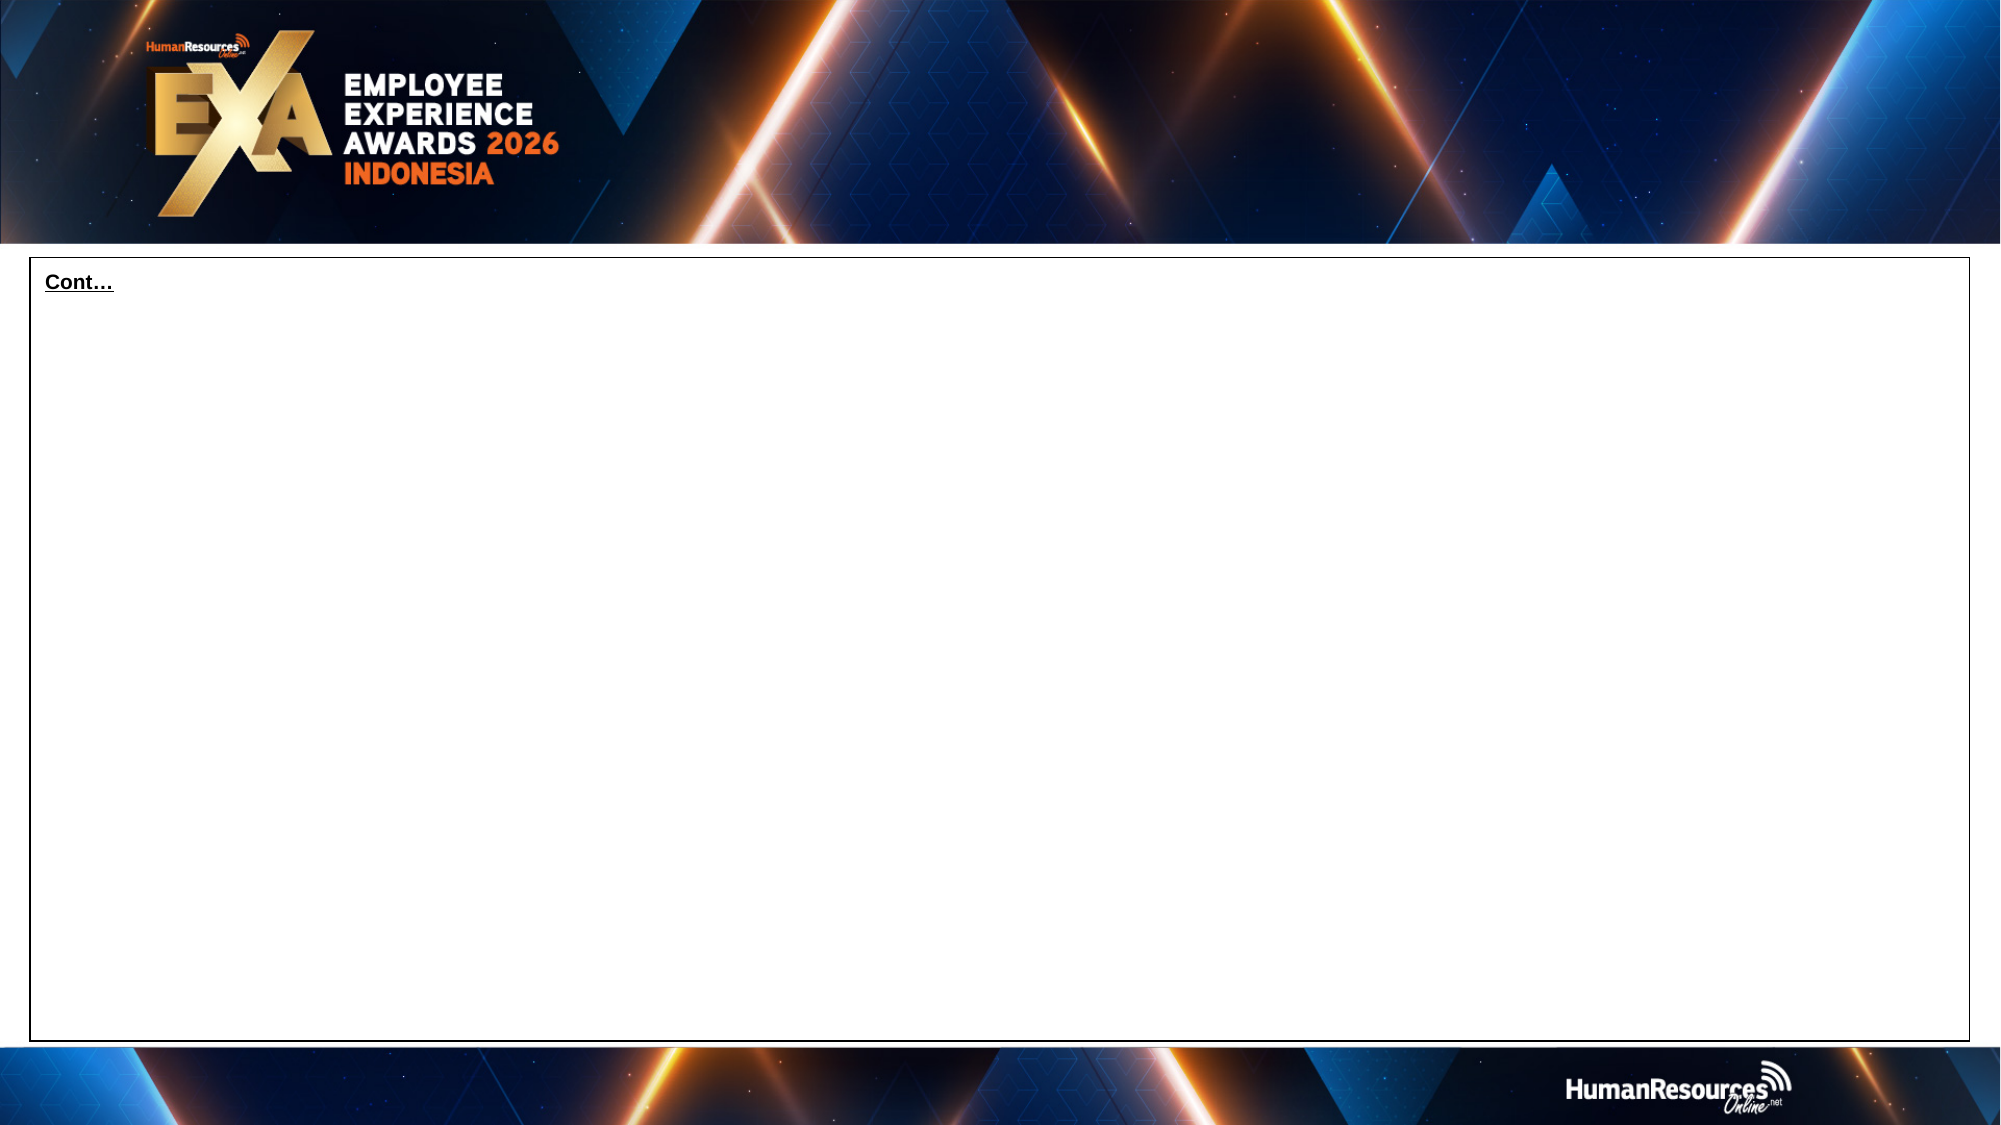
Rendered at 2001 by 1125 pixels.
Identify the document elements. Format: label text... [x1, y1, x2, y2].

picture [0, 0, 2001, 1125]
text_box Cont… [30, 257, 1970, 1042]
